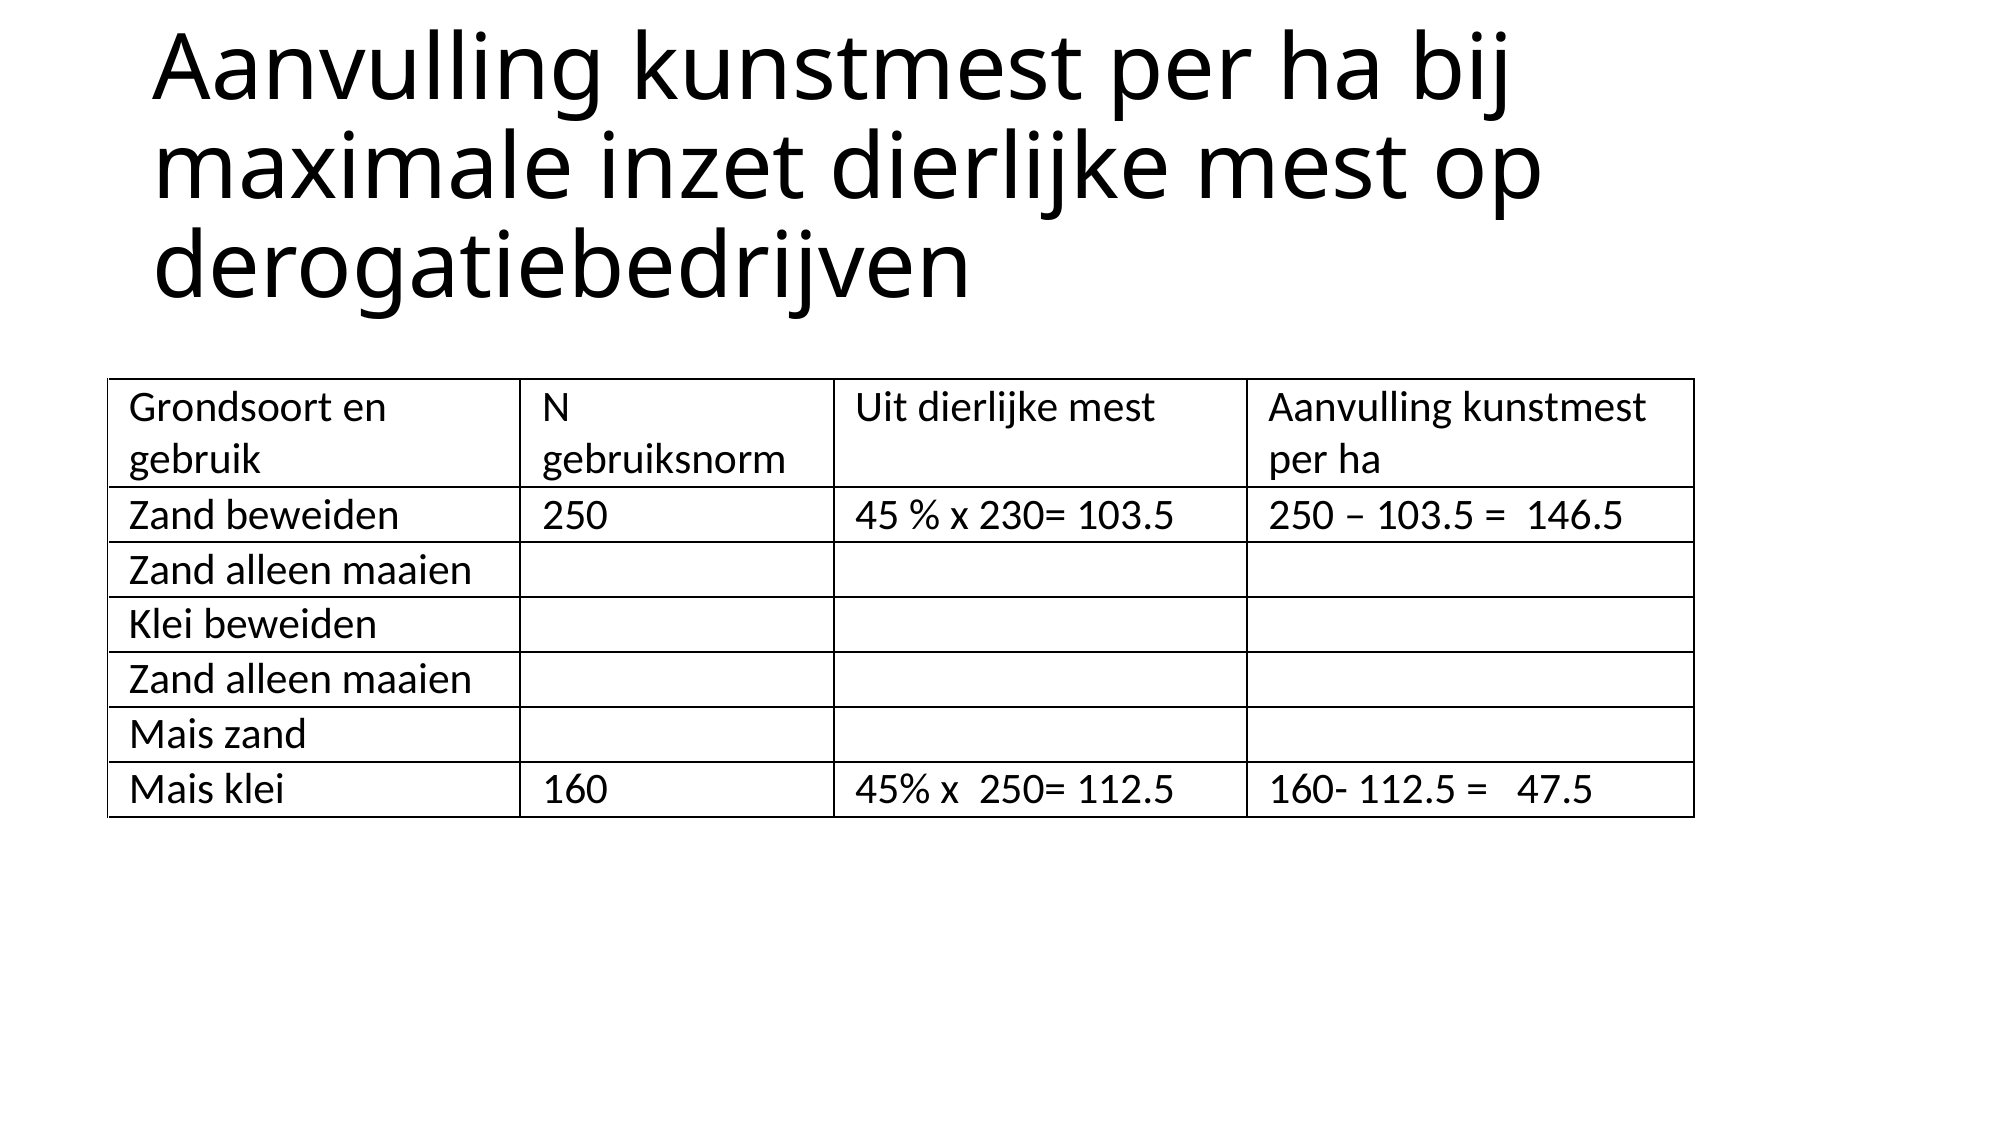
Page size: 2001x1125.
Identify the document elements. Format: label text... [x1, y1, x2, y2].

title Aanvulling kunstmest per ha bij maximale inzet dierlijke mest op derogatiebedrijven [137, 59, 1863, 278]
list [106, 378, 1940, 918]
